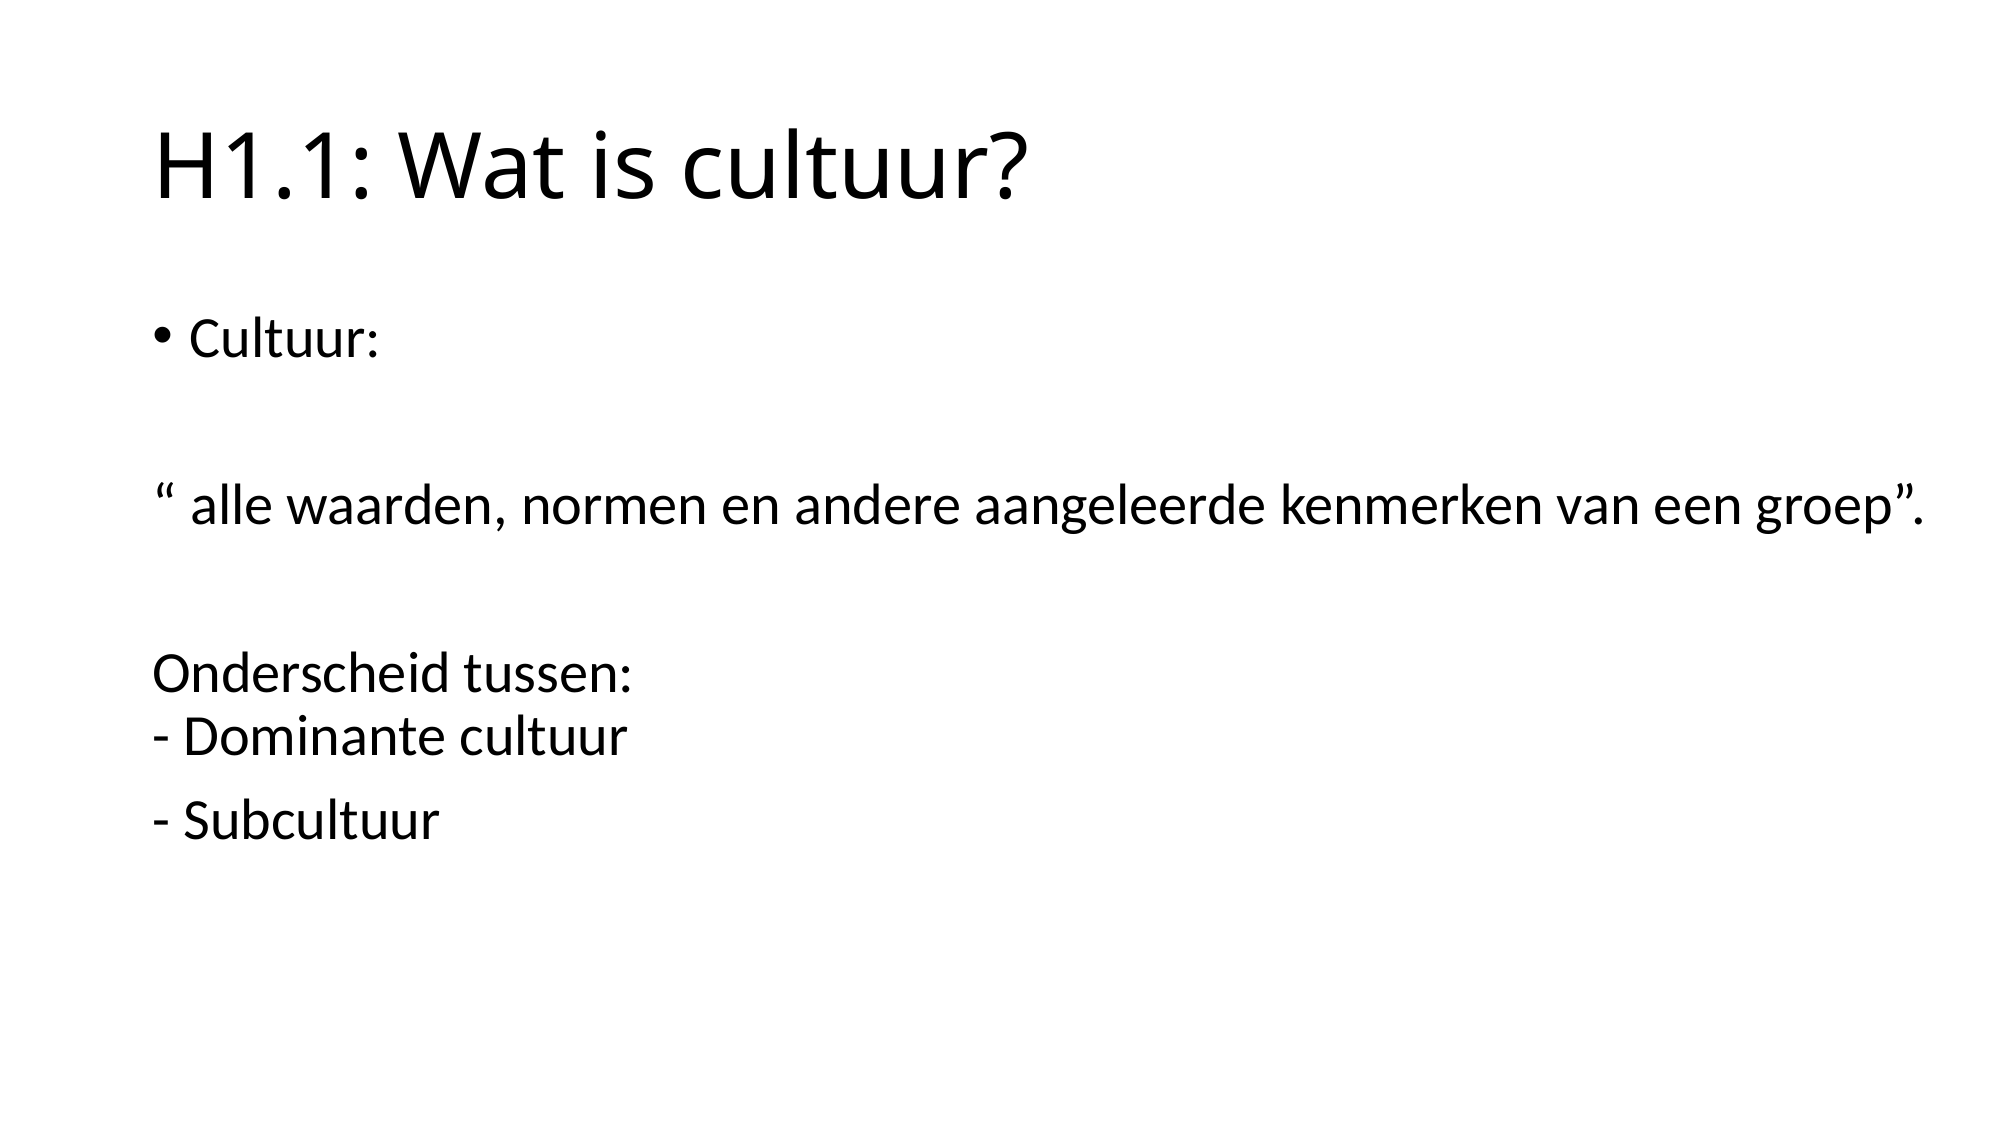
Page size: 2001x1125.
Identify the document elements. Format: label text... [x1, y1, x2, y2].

list Cultuur: “ alle waarden, normen en andere aangeleerde kenmerken van een groep”. Onderscheid tussen: - Dominante cultuur - Subcultuur [137, 299, 1984, 1014]
title H1.1: Wat is cultuur? [137, 59, 1863, 278]
